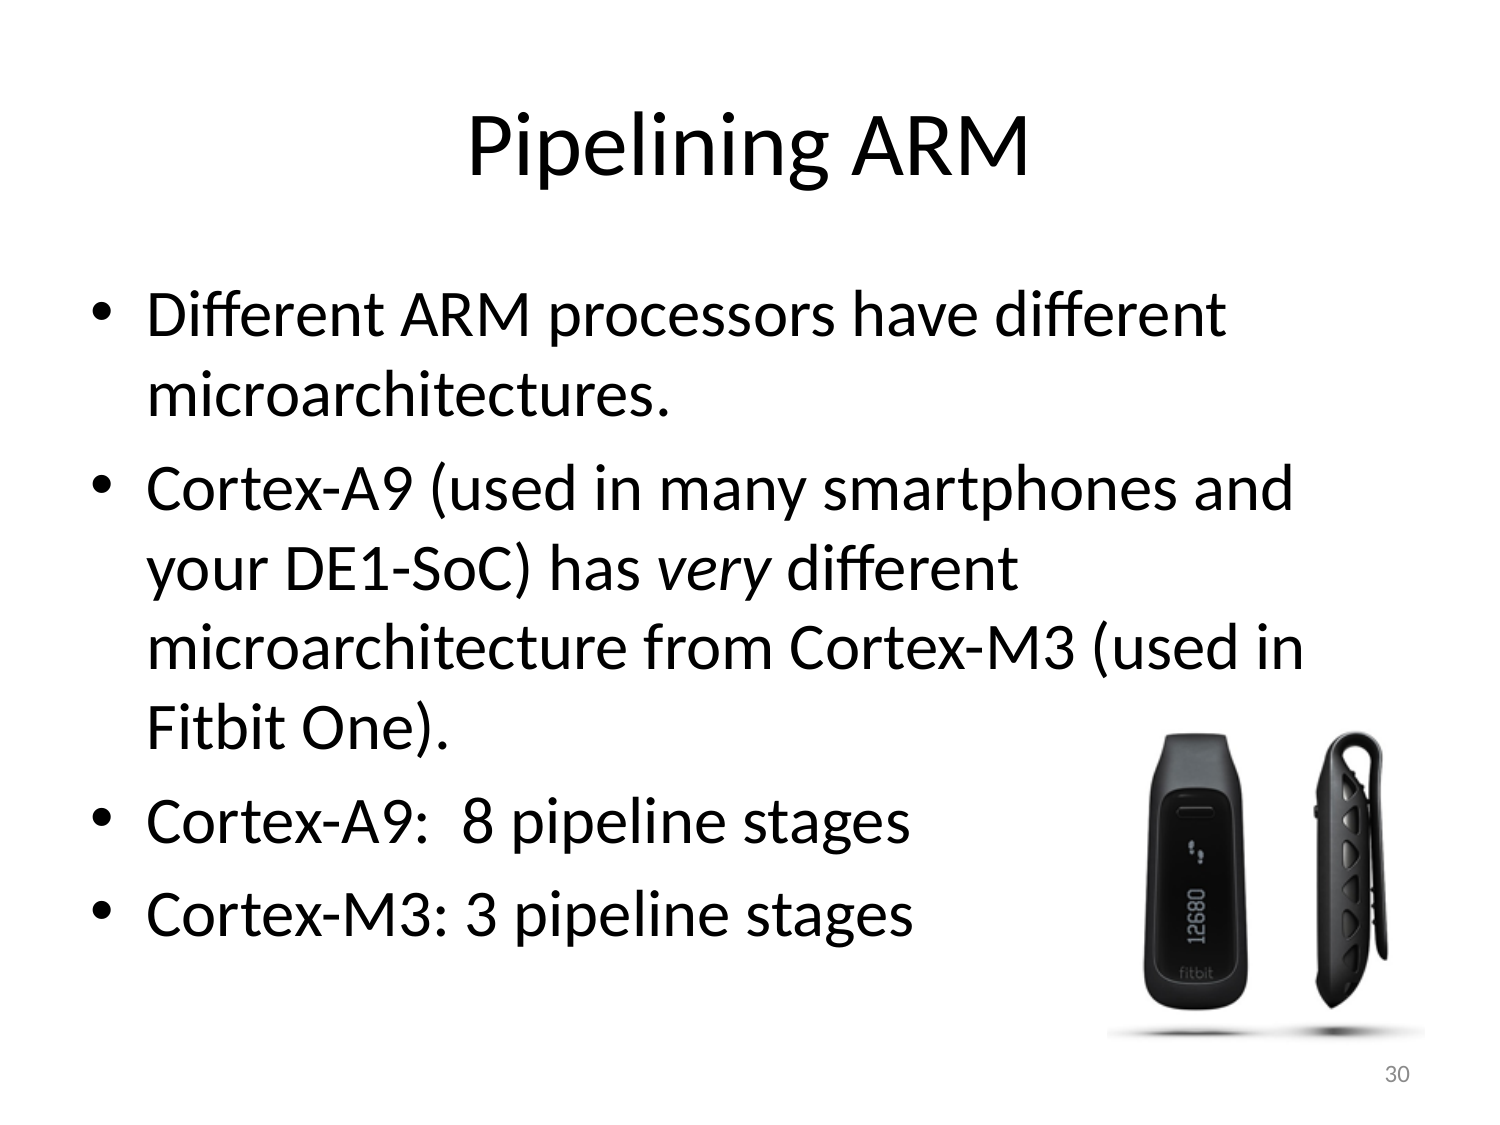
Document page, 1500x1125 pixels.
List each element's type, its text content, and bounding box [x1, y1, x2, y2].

slide_number 30 [1074, 1042, 1425, 1103]
picture [1107, 721, 1426, 1052]
list Different ARM processors have different microarchitectures. Cortex-A9 (used in many smartphones and your DE1-SoC) has very different microarchitecture from Cortex-M3 (used in Fitbit One). Cortex-A9: 8 pipeline stages Cortex-M3: 3 pipeline stages [75, 262, 1425, 1005]
title Pipelining ARM [75, 45, 1425, 233]
